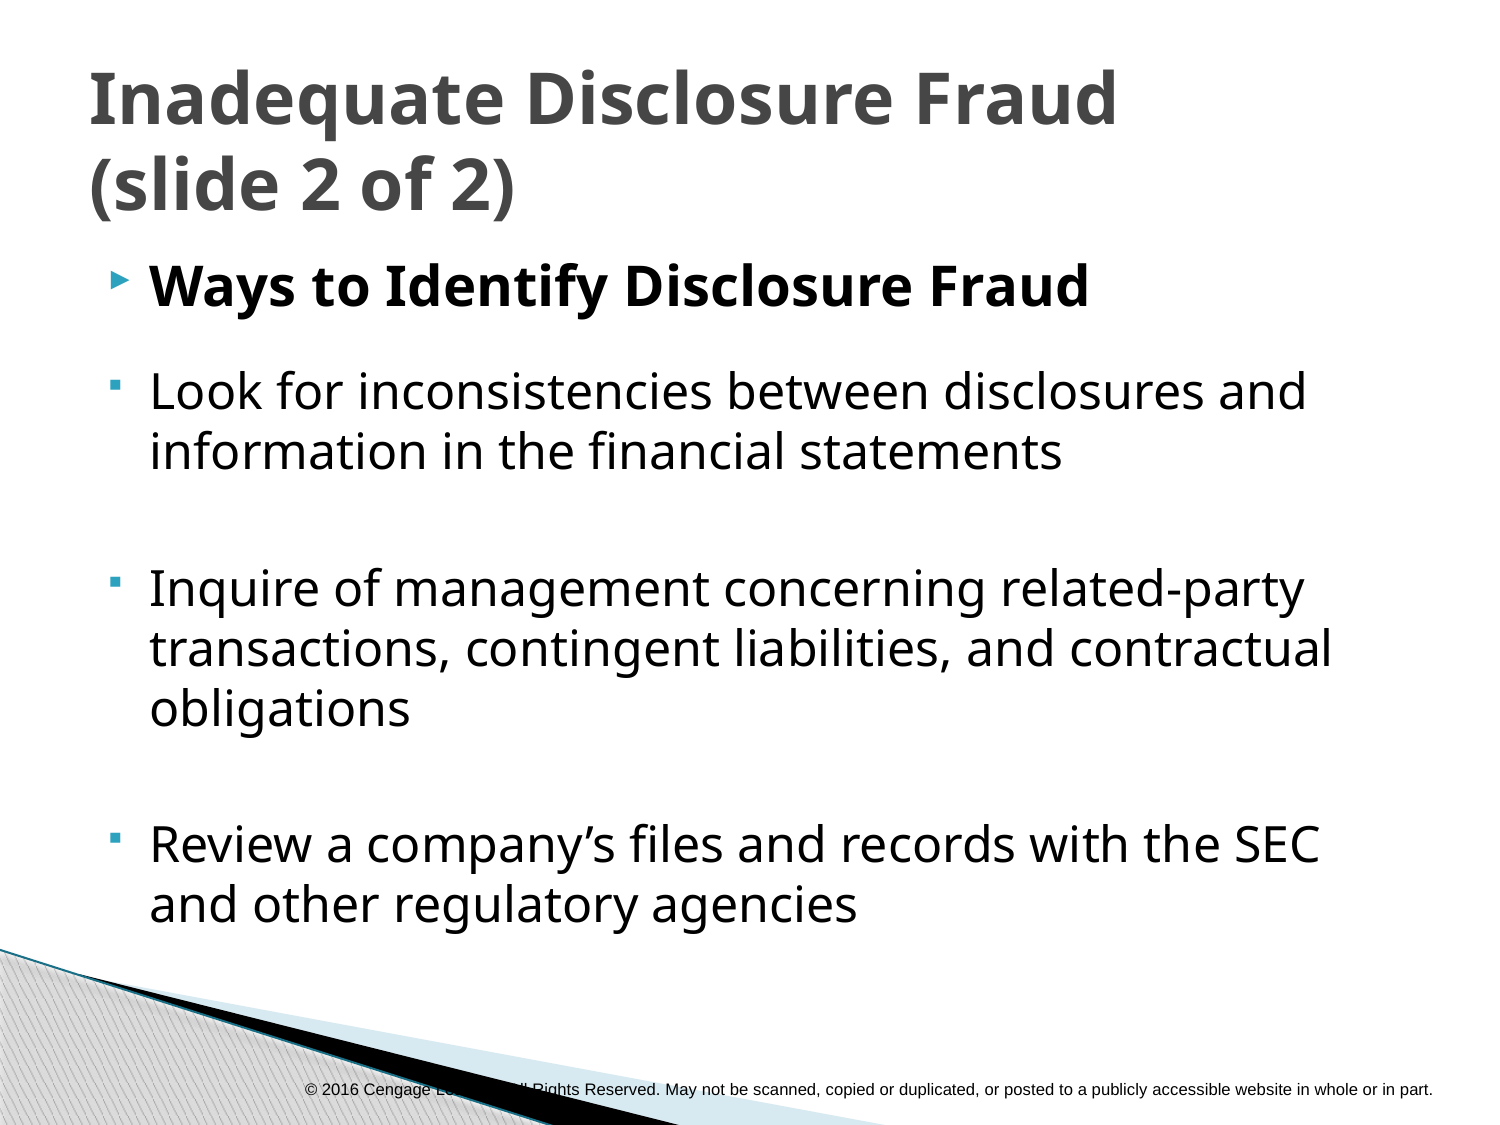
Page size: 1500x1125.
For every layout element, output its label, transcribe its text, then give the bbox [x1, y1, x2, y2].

list Ways to Identify Disclosure Fraud Look for inconsistencies between disclosures and information in the financial statements Inquire of management concerning related-party transactions, contingent liabilities, and contractual obligations Review a company’s files and records with the SEC and other regulatory agencies [75, 243, 1425, 986]
text_box © 2016 Cengage Learning. All Rights Reserved. May not be scanned, copied or duplicated, or posted to a publicly accessible website in whole or in part. [37, 1018, 1450, 1107]
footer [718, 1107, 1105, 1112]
title Inadequate Disclosure Fraud (slide 2 of 2) [75, 45, 1425, 233]
